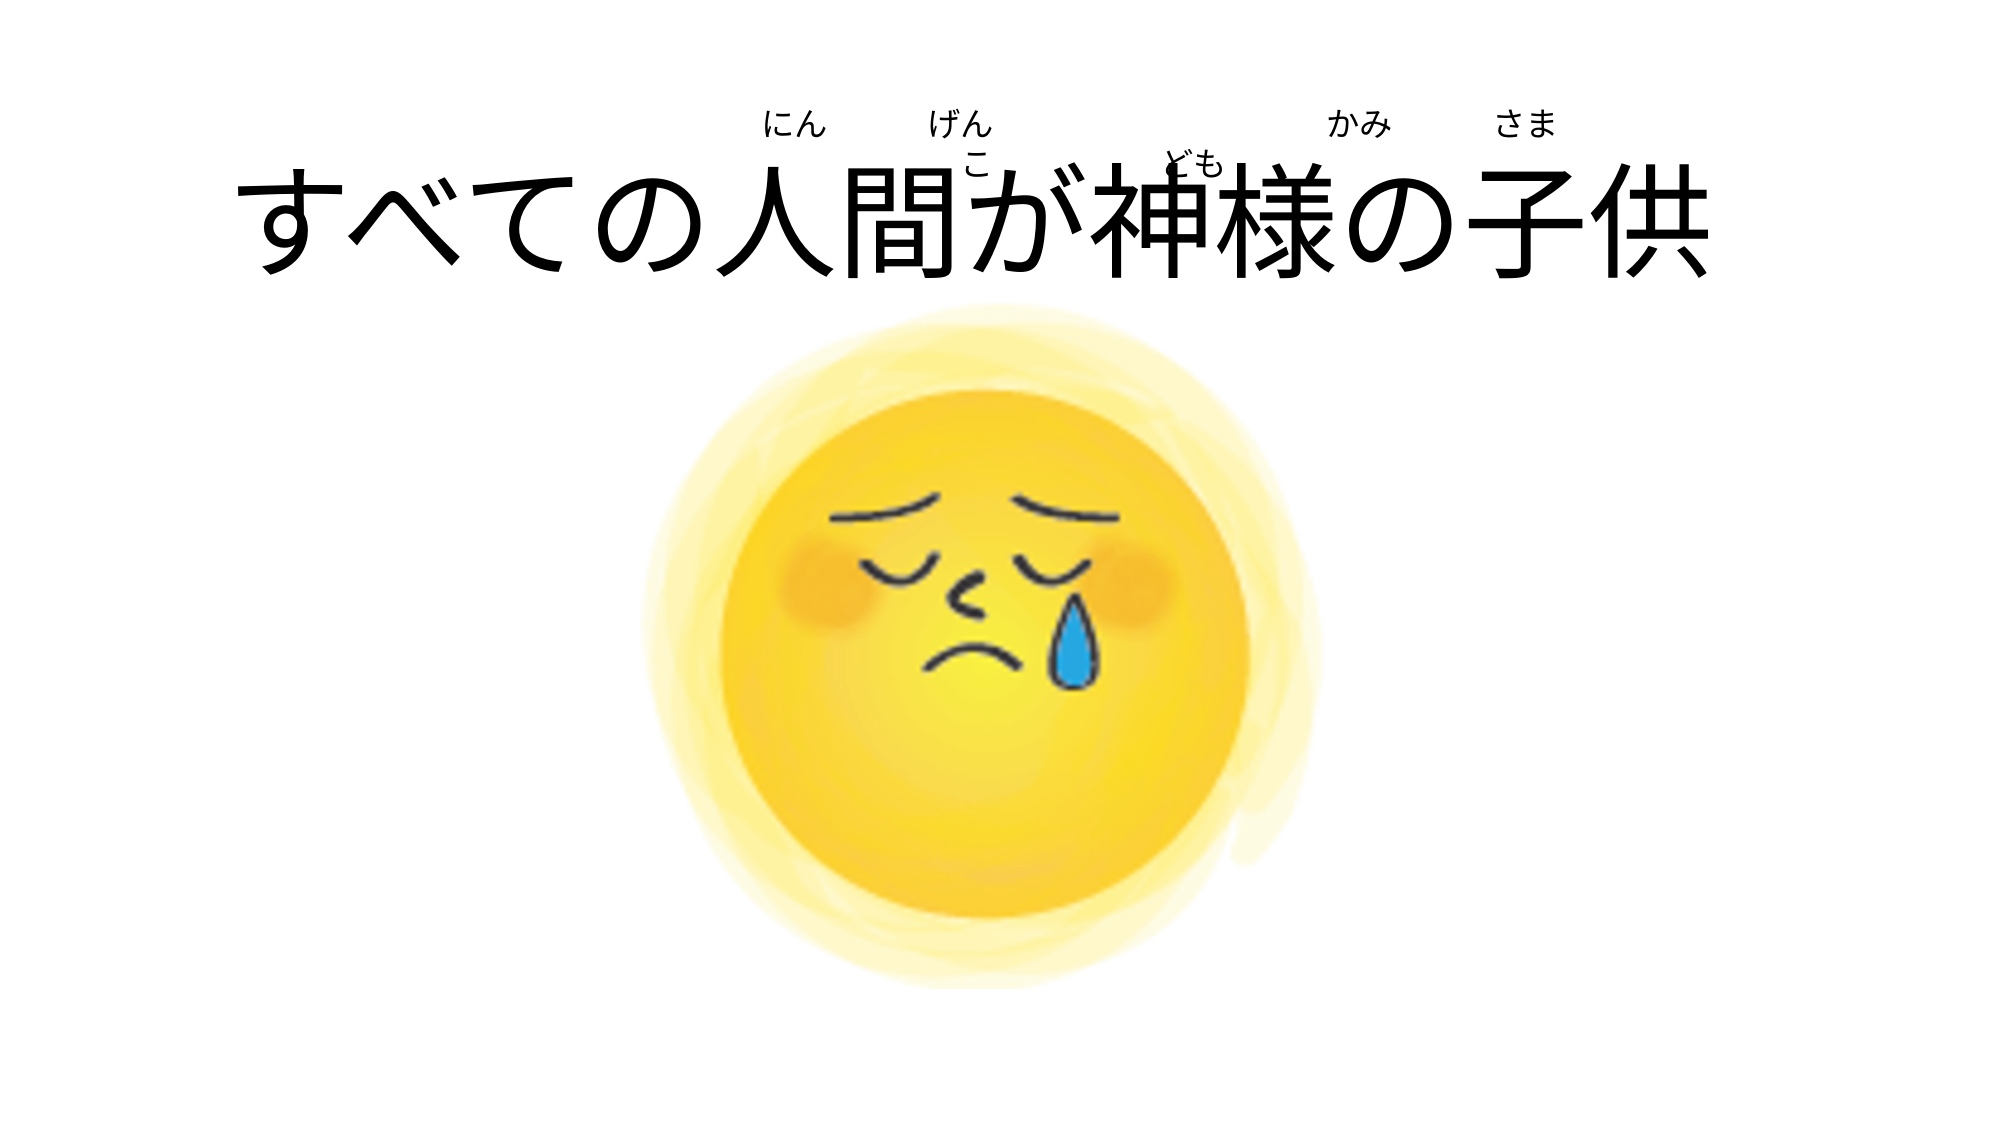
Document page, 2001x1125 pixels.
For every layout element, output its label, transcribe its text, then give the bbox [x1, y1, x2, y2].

text_box すべての人間が神様の子供 [1434, 136, 1789, 302]
picture [622, 185, 1434, 989]
text_box にん げん かみ さま こ ども [746, 95, 1754, 191]
text_box すべての人間が神様の子供 [211, 136, 746, 302]
